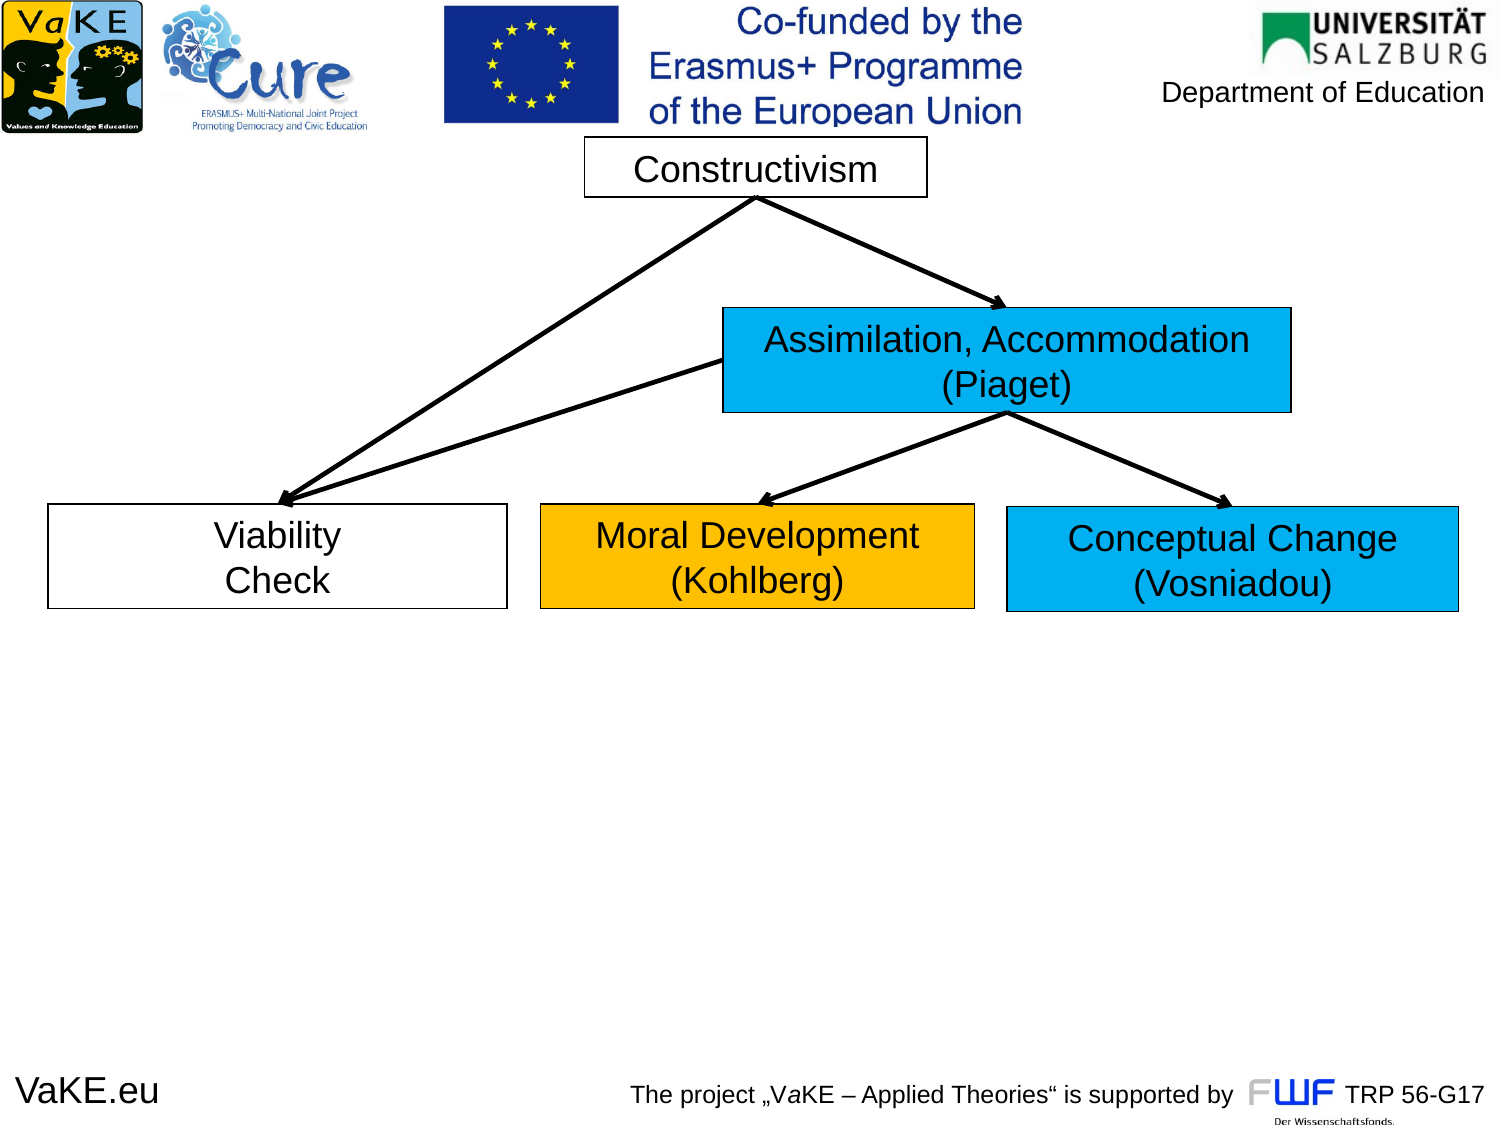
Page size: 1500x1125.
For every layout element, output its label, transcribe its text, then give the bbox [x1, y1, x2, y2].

text_box Assimilation, Accommodation (Piaget) [762, 307, 1292, 413]
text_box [1006, 413, 1234, 507]
text_box Moral Development (Kohlberg) [540, 512, 975, 609]
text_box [277, 197, 757, 505]
picture [0, 0, 145, 135]
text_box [757, 197, 1008, 308]
text_box Viability Check [47, 503, 508, 609]
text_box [761, 413, 1005, 505]
text_box Conceptual Change (Vosniadou) [1007, 506, 1459, 612]
picture [1249, 0, 1500, 78]
picture [1249, 1079, 1394, 1125]
text_box Constructivism [584, 137, 928, 196]
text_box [277, 360, 724, 505]
